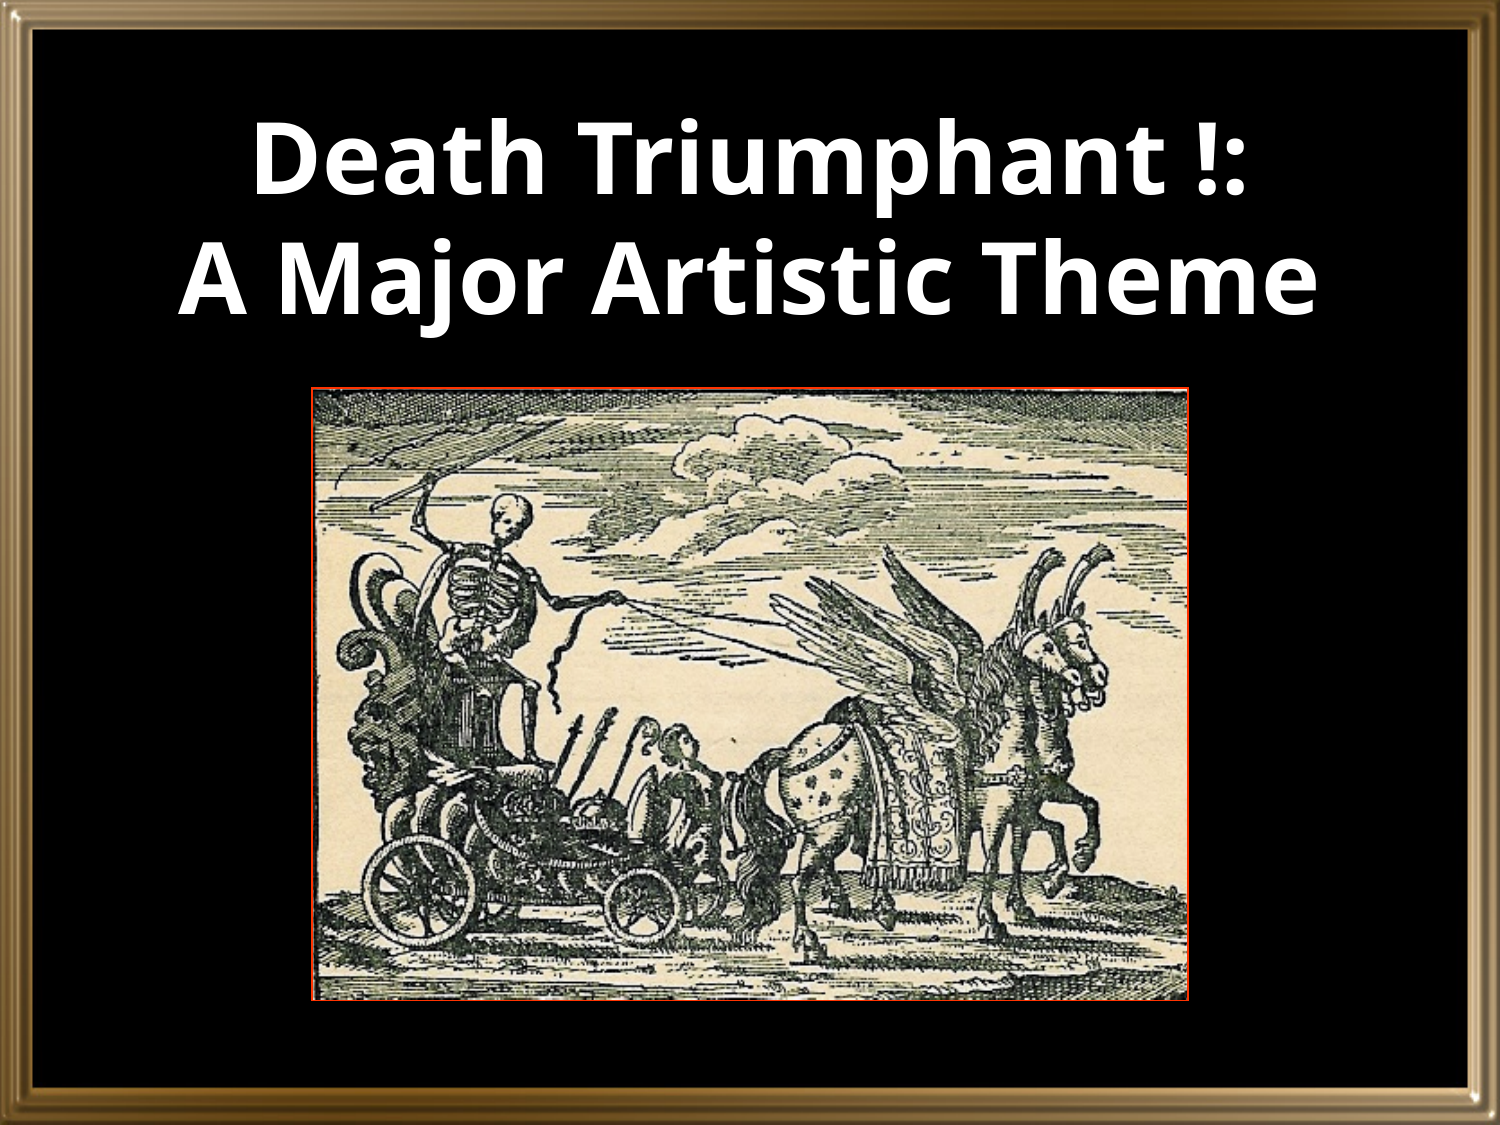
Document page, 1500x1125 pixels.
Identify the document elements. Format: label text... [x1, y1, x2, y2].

text_box Death Triumphant !: A Major Artistic Theme [149, 87, 1350, 343]
picture [0, 0, 1500, 1125]
